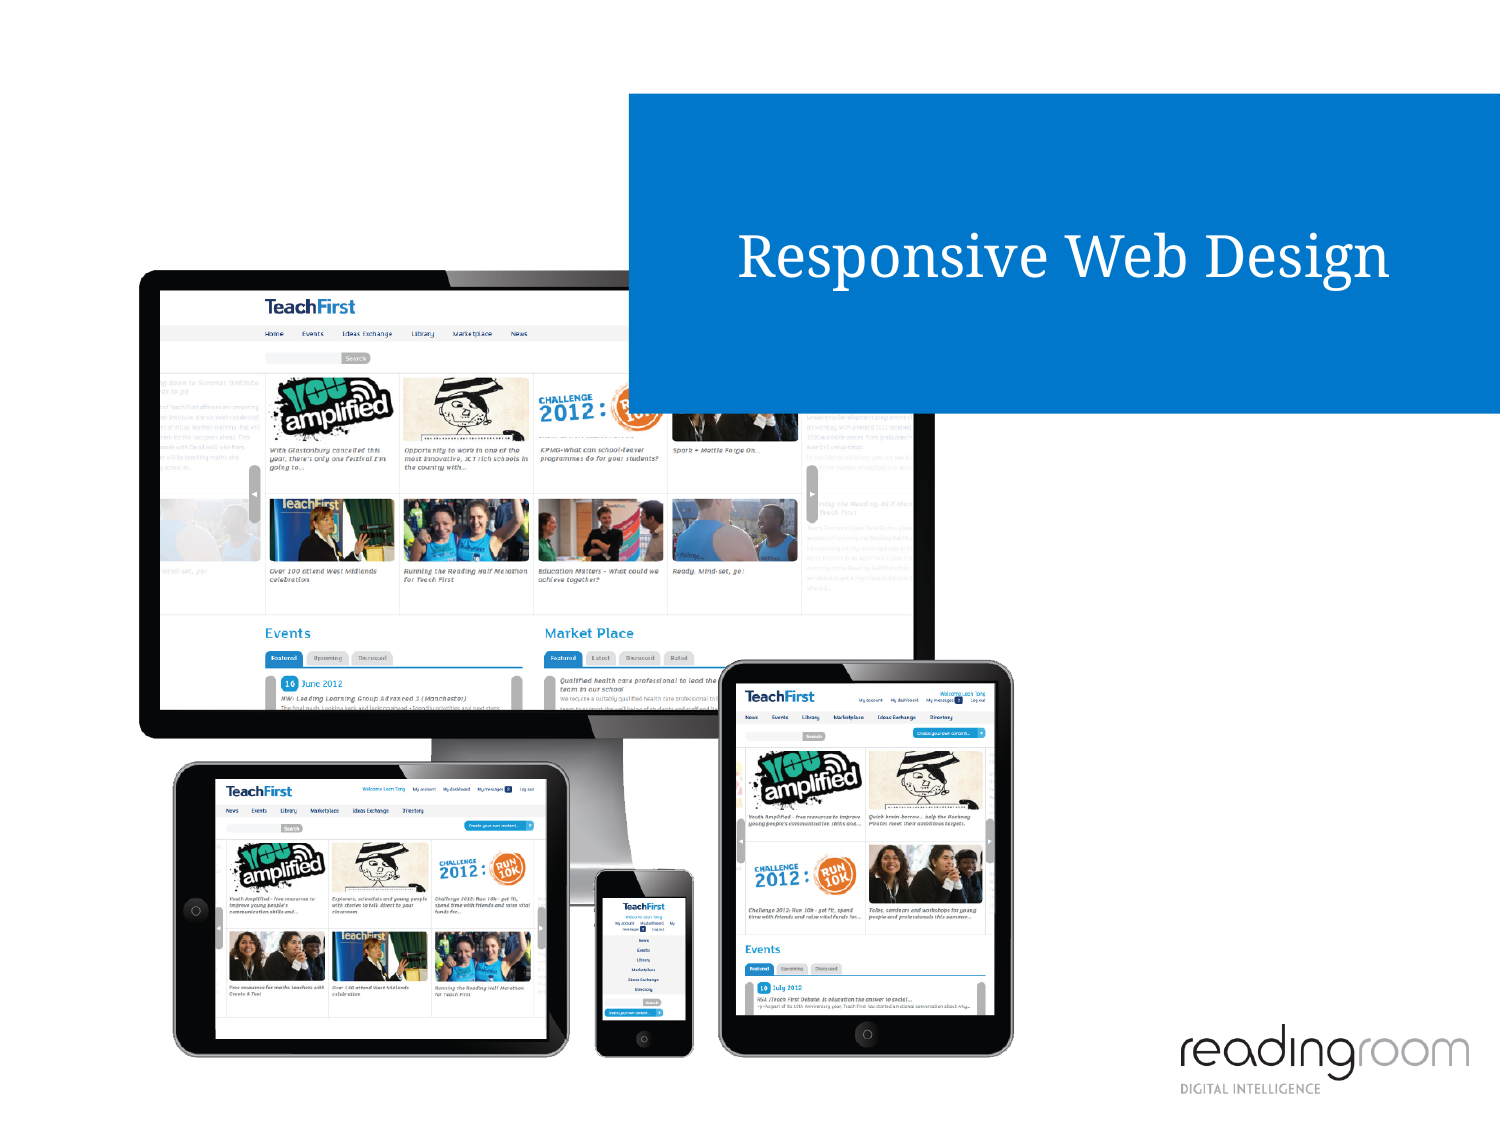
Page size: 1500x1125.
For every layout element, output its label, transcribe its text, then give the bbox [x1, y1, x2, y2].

text_box Responsive Web Design [627, 92, 1500, 416]
picture [1181, 1024, 1469, 1094]
picture [100, 232, 1053, 1097]
